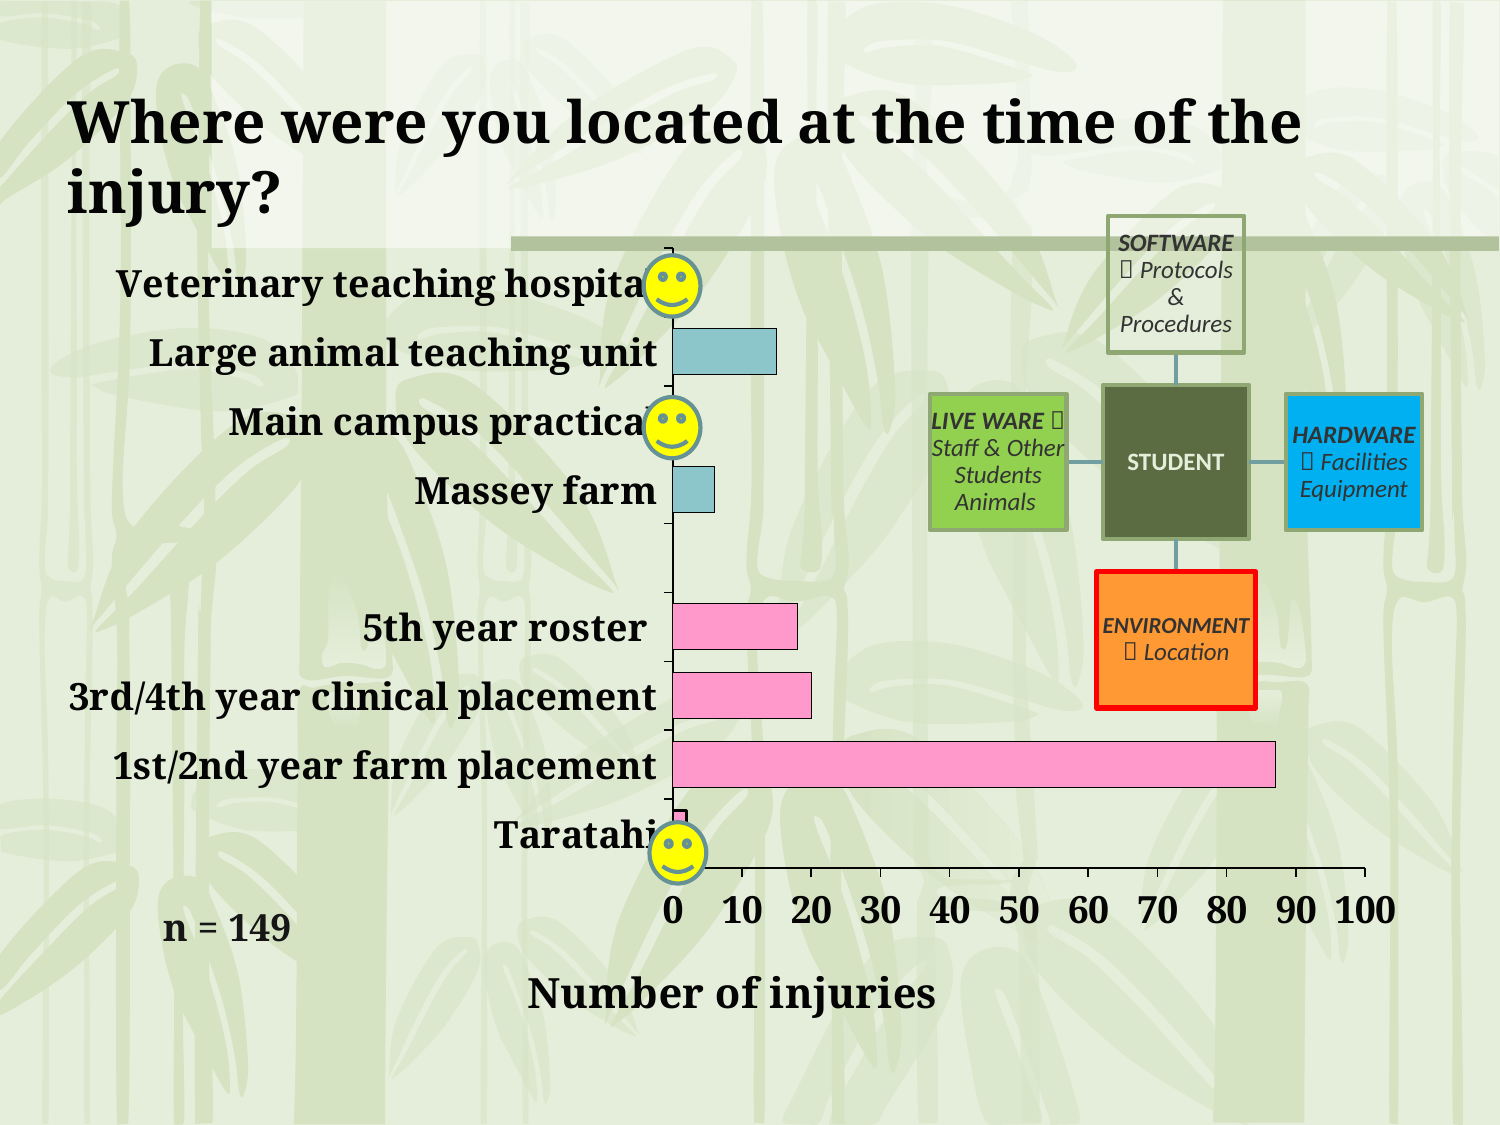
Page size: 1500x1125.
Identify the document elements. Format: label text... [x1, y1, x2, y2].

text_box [927, 172, 1425, 752]
text_box Where were you located at the time of the injury? [53, 78, 1483, 173]
chart [41, 231, 1424, 1059]
